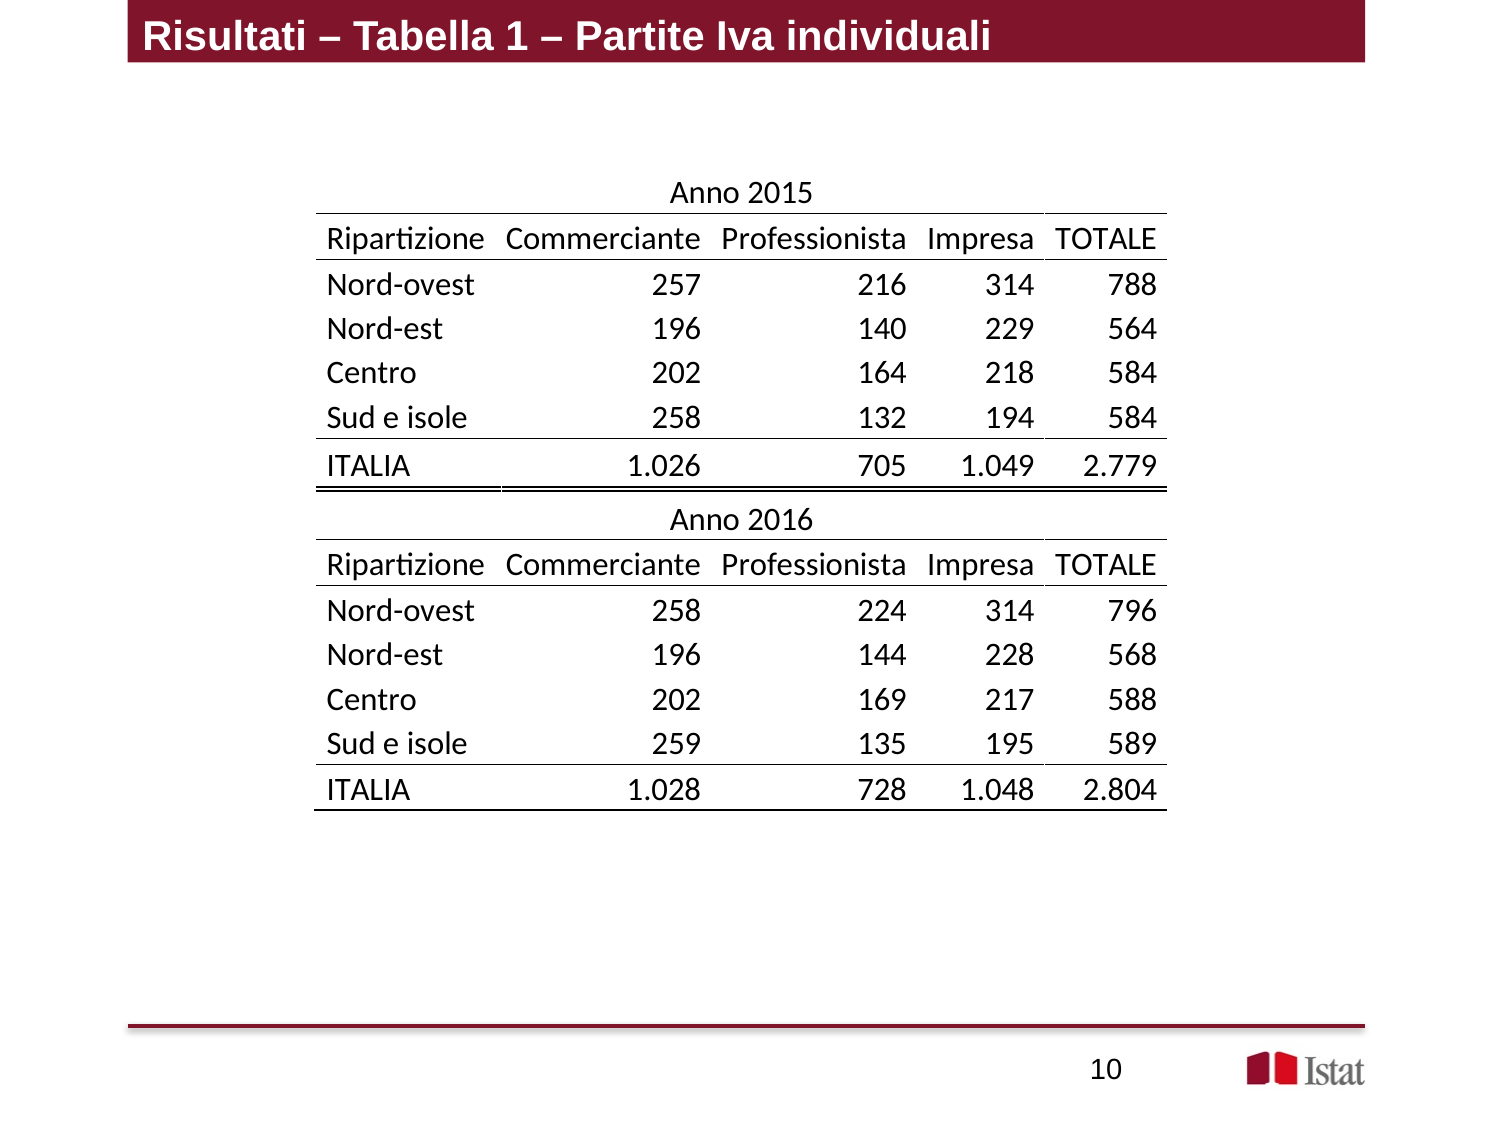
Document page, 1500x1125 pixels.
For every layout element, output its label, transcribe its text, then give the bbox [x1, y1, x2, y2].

picture [16, 168, 1470, 886]
text_box Risultati – Tabella 1 – Partite Iva individuali [127, 1, 1102, 66]
slide_number 10 [1074, 1042, 1425, 1103]
